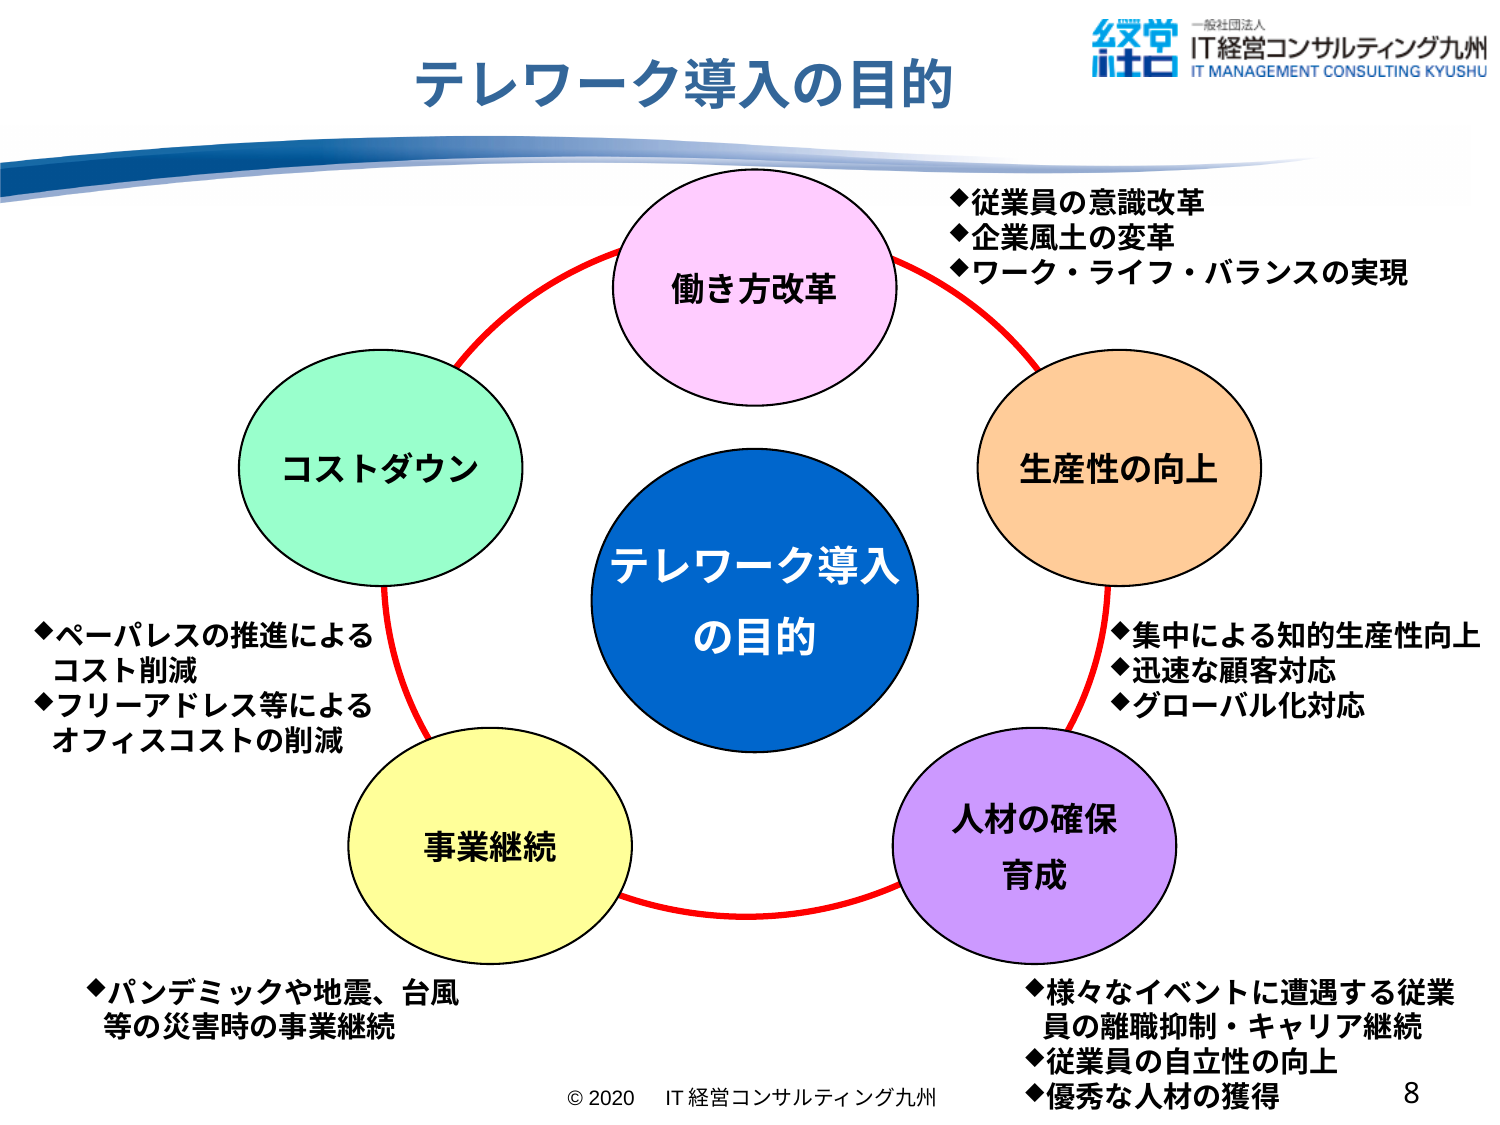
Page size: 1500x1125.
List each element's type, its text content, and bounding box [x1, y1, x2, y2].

picture [1, 126, 1470, 206]
text_box 集中による知的生産性向上 迅速な顧客対応 グローバル化対応 [1094, 609, 1497, 765]
text_box 働き方改革 [612, 169, 897, 406]
text_box テレワーク導入 の目的 [591, 448, 918, 753]
text_box 人材の確保 育成 [892, 727, 1177, 965]
text_box ペーパレスの推進によるコスト削減 フリーアドレス等による オフィスコストの削減 [17, 609, 394, 765]
text_box 生産性の向上 [977, 349, 1262, 587]
text_box パンデミックや地震、台風等の災害時の事業継続 [69, 966, 485, 1052]
text_box 様々なイベントに遭遇する従業員の離職抑制・キャリア継続 従業員の自立性の向上 優秀な人材の獲得 [1008, 966, 1495, 1122]
text_box コストダウン [238, 349, 523, 587]
text_box 事業継続 [348, 727, 632, 965]
text_box [384, 251, 1108, 917]
title テレワーク導入の目的 [17, 42, 1350, 125]
text_box 従業員の意識改革 企業風土の変革 ワーク・ライフ・バランスの実現 [933, 176, 1424, 297]
